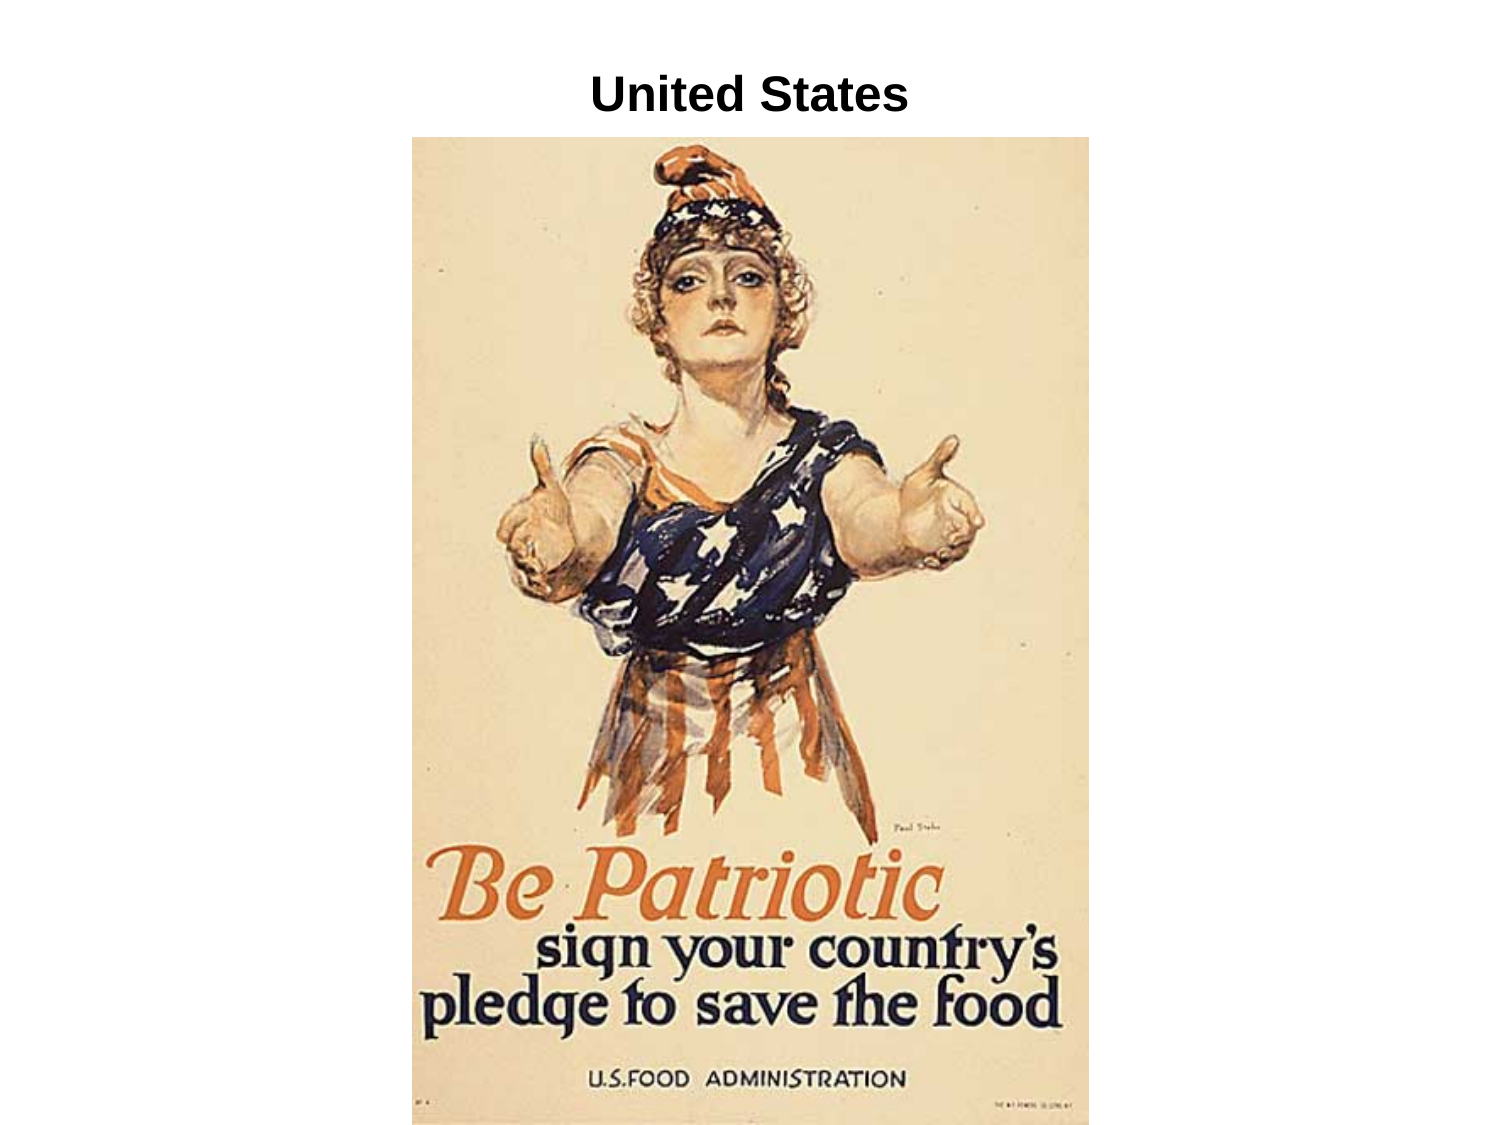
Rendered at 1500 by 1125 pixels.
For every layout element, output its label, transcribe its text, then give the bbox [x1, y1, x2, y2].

title United States [74, 44, 1426, 138]
picture [412, 137, 1089, 1125]
